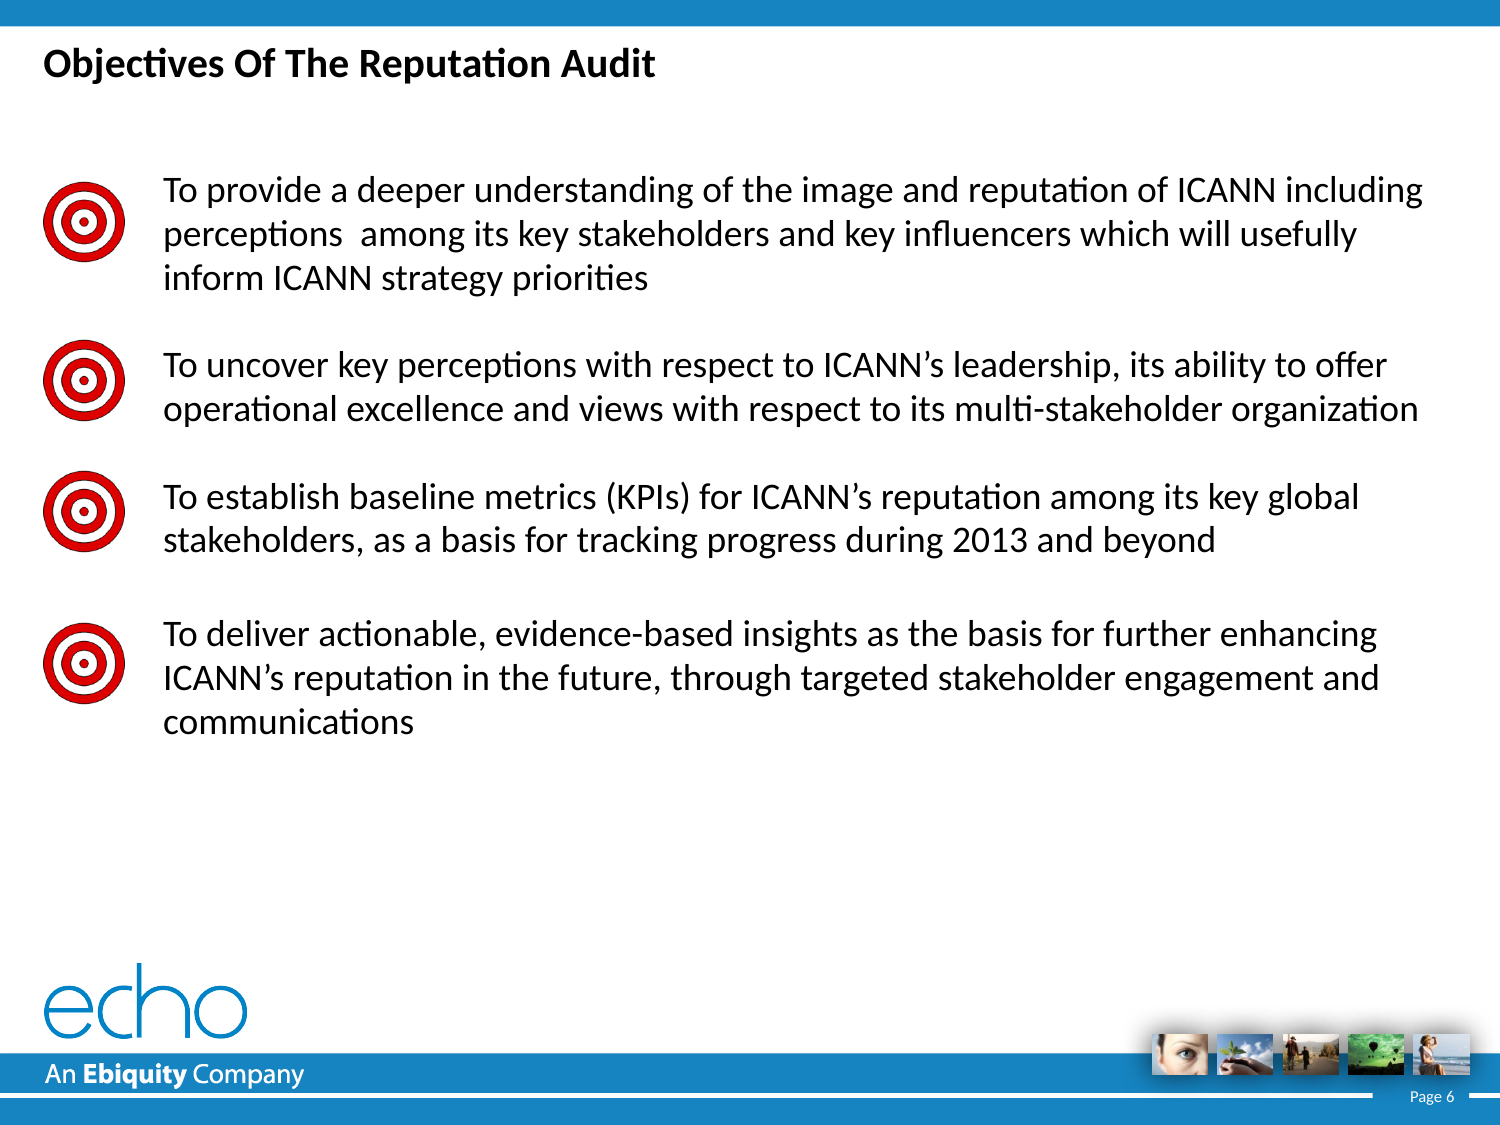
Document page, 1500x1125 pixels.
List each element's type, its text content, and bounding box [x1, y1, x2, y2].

picture [1217, 1034, 1273, 1075]
picture [43, 335, 128, 422]
picture [44, 1021, 61, 1039]
picture [50, 991, 87, 1007]
picture [43, 466, 128, 553]
picture [1152, 1034, 1208, 1075]
picture [45, 1063, 304, 1089]
picture [43, 617, 128, 705]
title Objectives Of The Reputation Audit [28, 36, 1379, 85]
picture [44, 963, 185, 1039]
picture [142, 963, 247, 1039]
picture [43, 176, 128, 264]
picture [1283, 1034, 1339, 1075]
picture [1348, 1034, 1404, 1075]
picture [229, 1022, 247, 1039]
picture [200, 991, 242, 1034]
picture [1413, 1034, 1470, 1075]
list To provide a deeper understanding of the image and reputation of ICANN including perceptions among its key stakeholders and key influencers which will usefully inform ICANN strategy priorities To uncover key perceptions with respect to ICANN’s leadership, its ability to offer operational excellence and views with respect to its multi-stakeholder organization To establish baseline metrics (KPIs) for ICANN’s reputation among its key global stakeholders, as a basis for tracking progress during 2013 and beyond To deliver actionable, evidence-based insights as the basis for further enhancing ICANN’s reputation in the future, through targeted stakeholder engagement and communications [118, 158, 1472, 960]
